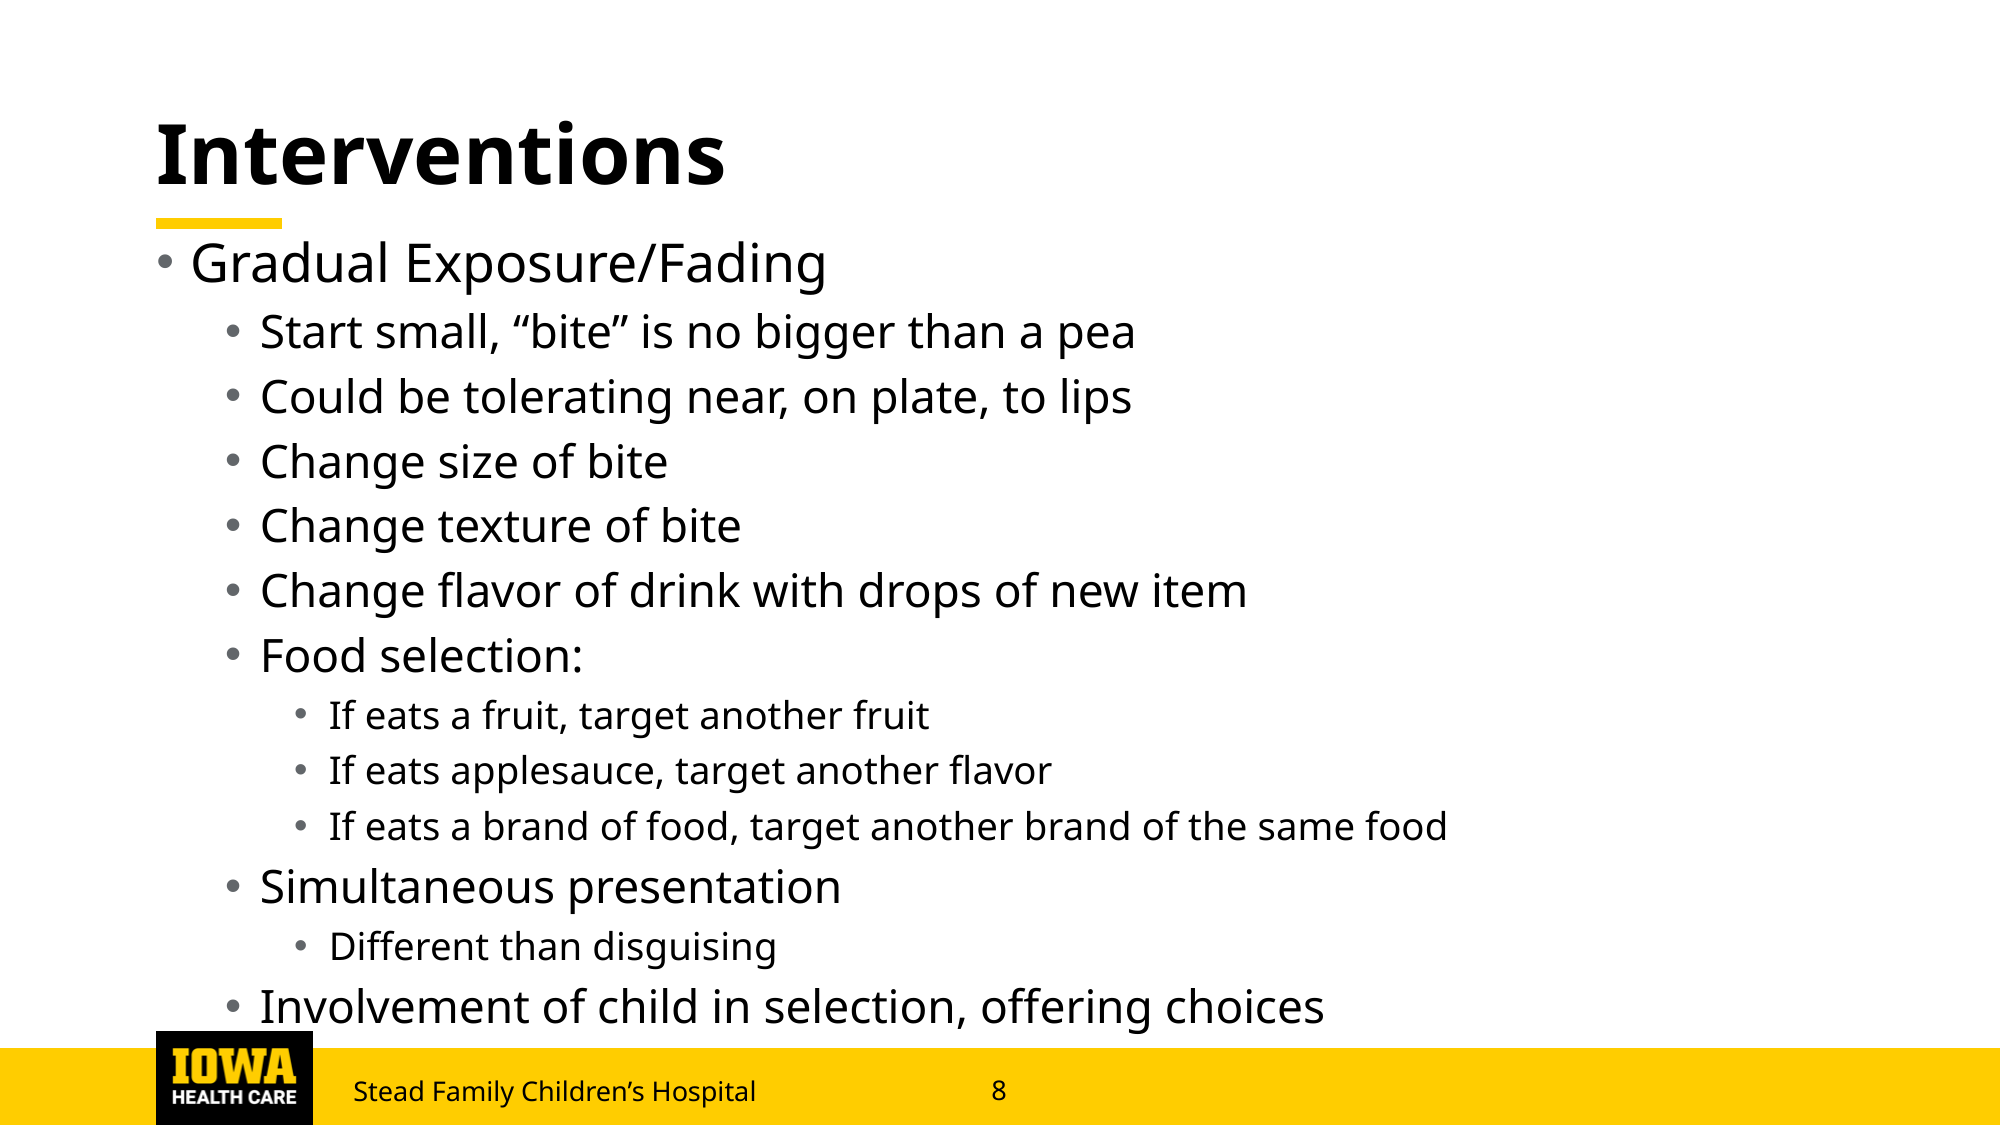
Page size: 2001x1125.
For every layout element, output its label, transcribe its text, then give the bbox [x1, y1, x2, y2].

picture [156, 1039, 313, 1125]
list Gradual Exposure/Fading Start small, “bite” is no bigger than a pea Could be tolerating near, on plate, to lips Change size of bite Change texture of bite Change flavor of drink with drops of new item Food selection: If eats a fruit, target another fruit If eats applesauce, target another flavor If eats a brand of food, target another brand of the same food Simultaneous presentation Different than disguising Involvement of child in selection, offering choices [156, 228, 1847, 1039]
title Interventions [156, 86, 1844, 228]
